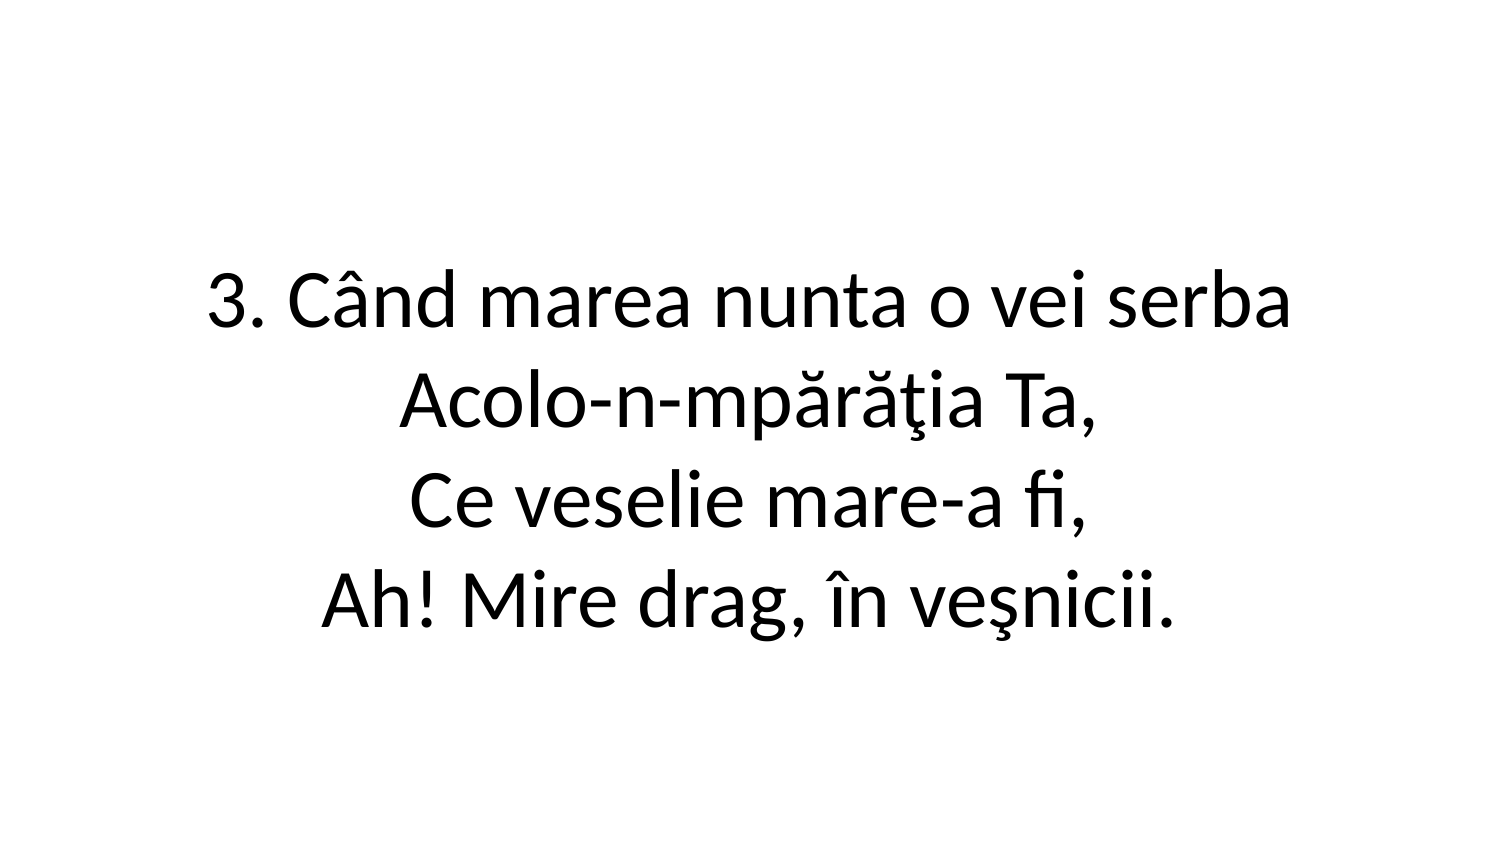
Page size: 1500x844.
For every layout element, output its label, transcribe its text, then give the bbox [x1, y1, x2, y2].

text_box 3. Când marea nunta o vei serba Acolo-n-mpărăţia Ta, Ce veselie mare-a fi, Ah! Mire drag, în veşnicii. [190, 192, 1310, 652]
